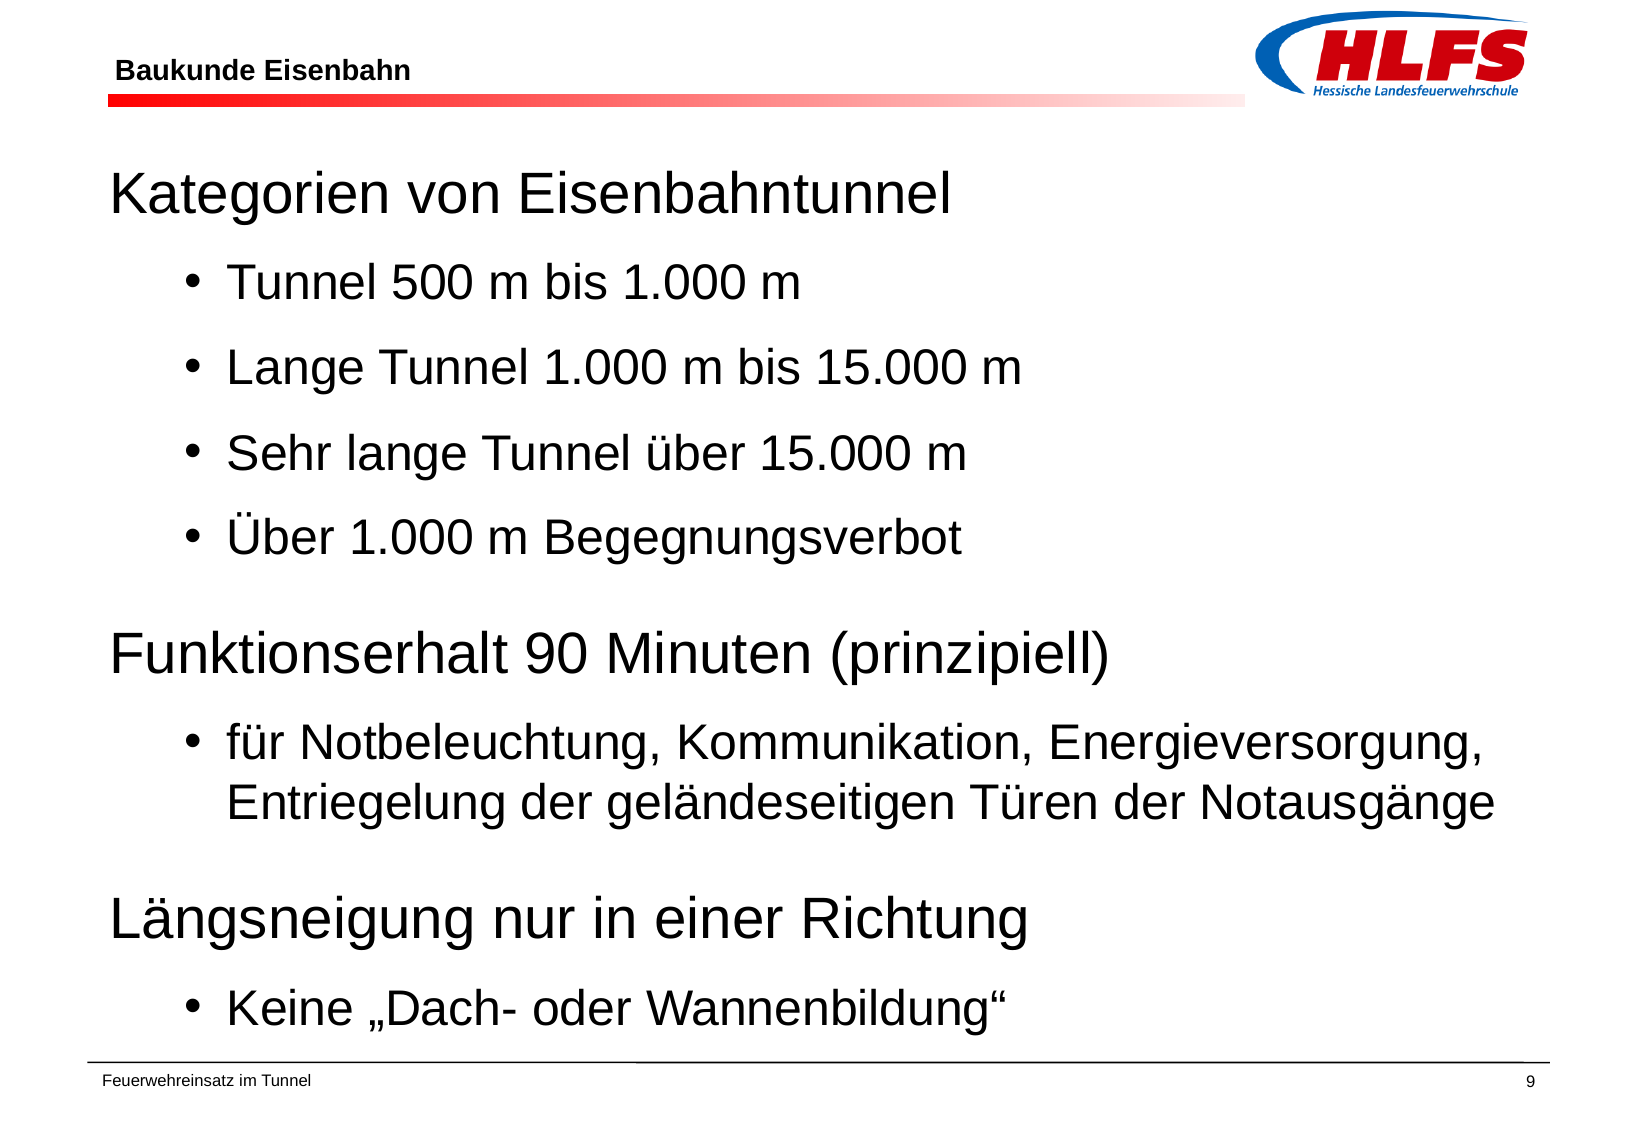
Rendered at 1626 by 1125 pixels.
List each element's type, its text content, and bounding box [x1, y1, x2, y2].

text_box Kategorien von Eisenbahntunnel Tunnel 500 m bis 1.000 m Lange Tunnel 1.000 m bis 15.000 m Sehr lange Tunnel über 15.000 m Über 1.000 m Begegnungsverbot Funktionserhalt 90 Minuten (prinzipiell) für Notbeleuchtung, Kommunikation, Energieversorgung, Entriegelung der geländeseitigen Türen der Notausgänge Längsneigung nur in einer Richtung Keine „Dach- oder Wannenbildung“ [94, 147, 1542, 1043]
footer Feuerwehreinsatz im Tunnel [87, 1062, 570, 1100]
picture [1245, 0, 1538, 107]
title Baukunde Eisenbahn [99, 37, 888, 101]
slide_number 9 [1212, 1062, 1552, 1091]
